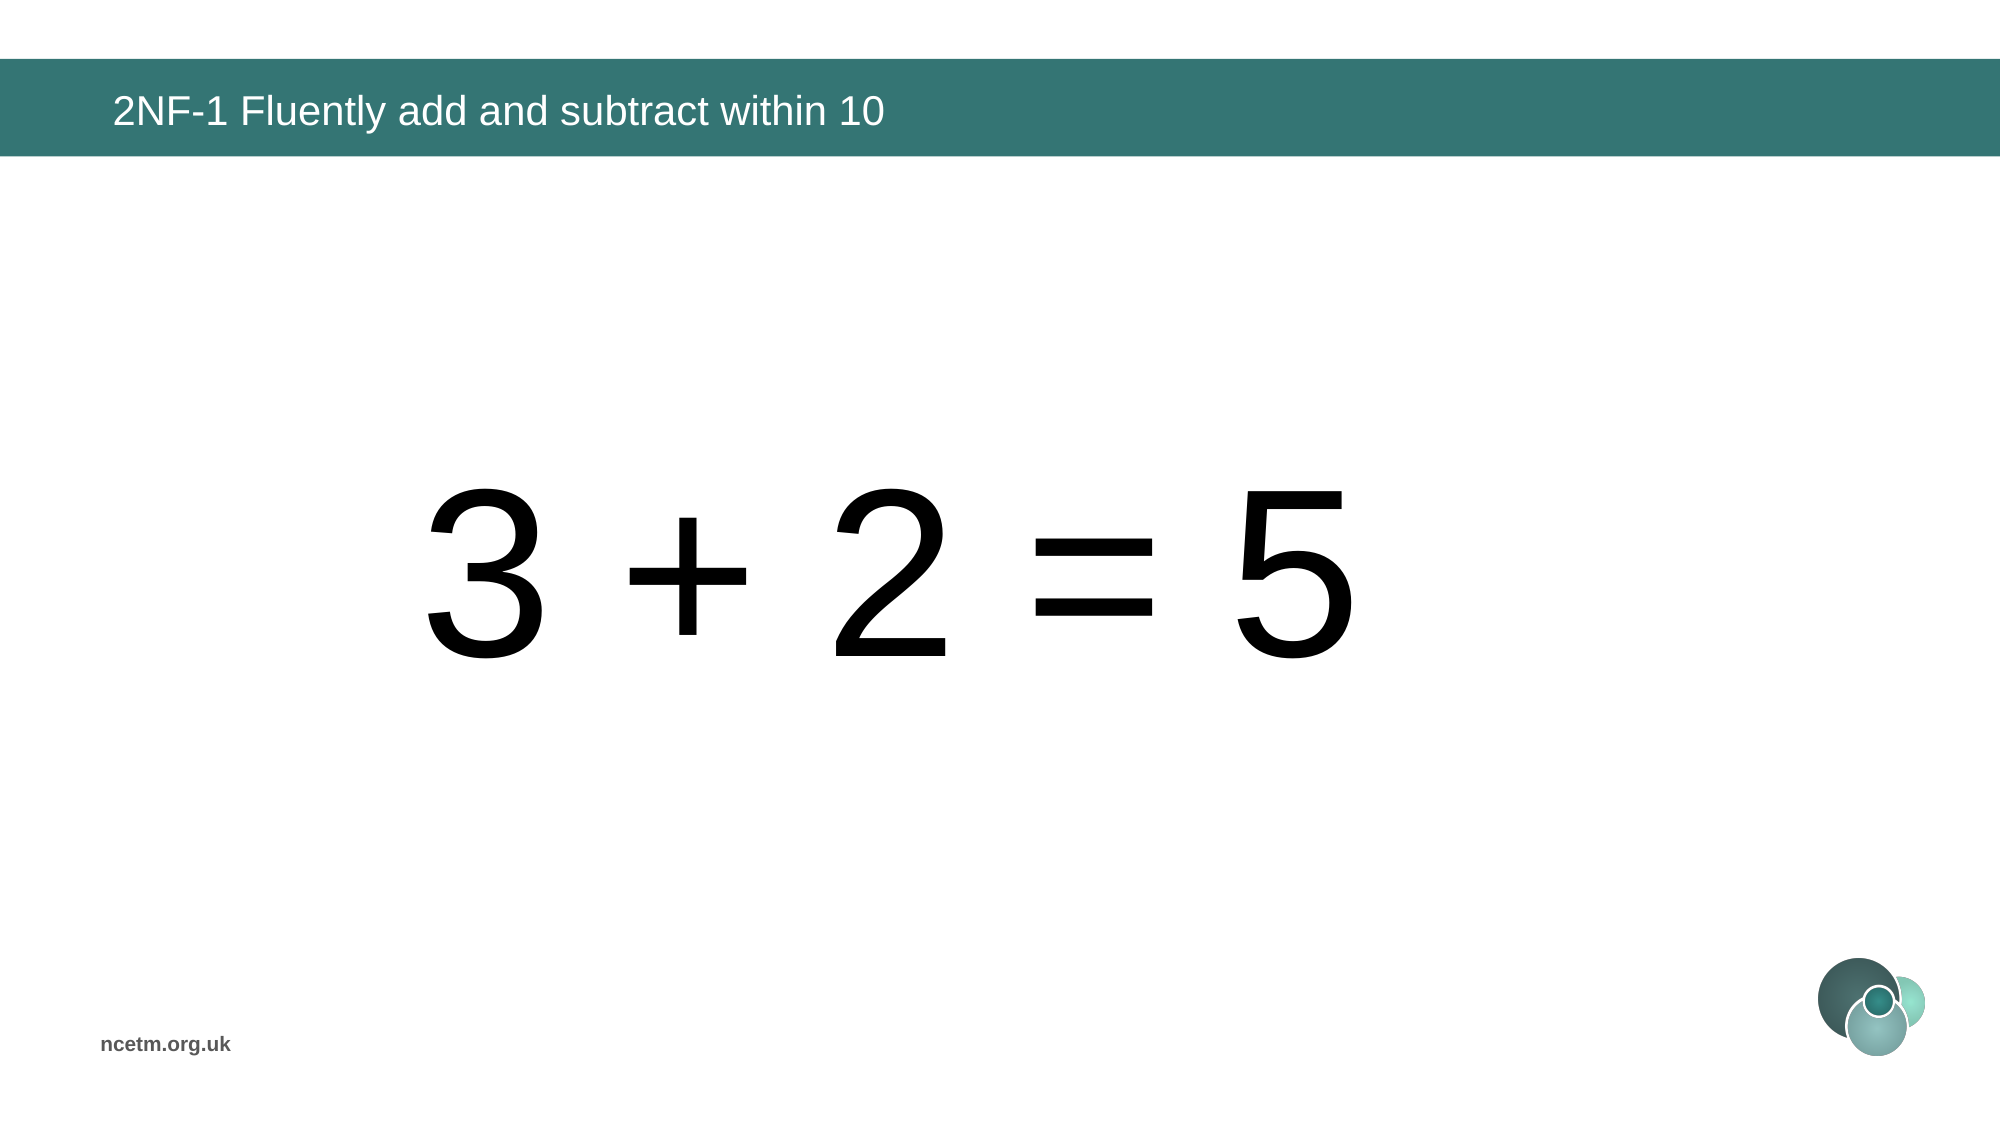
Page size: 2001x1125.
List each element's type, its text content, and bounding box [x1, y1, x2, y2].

title 2NF-1 Fluently add and subtract within 10 [97, 76, 1945, 147]
text_box 3 + 2 = [404, 409, 1213, 712]
text_box 5 [1213, 409, 1377, 712]
picture [1818, 958, 1925, 1056]
